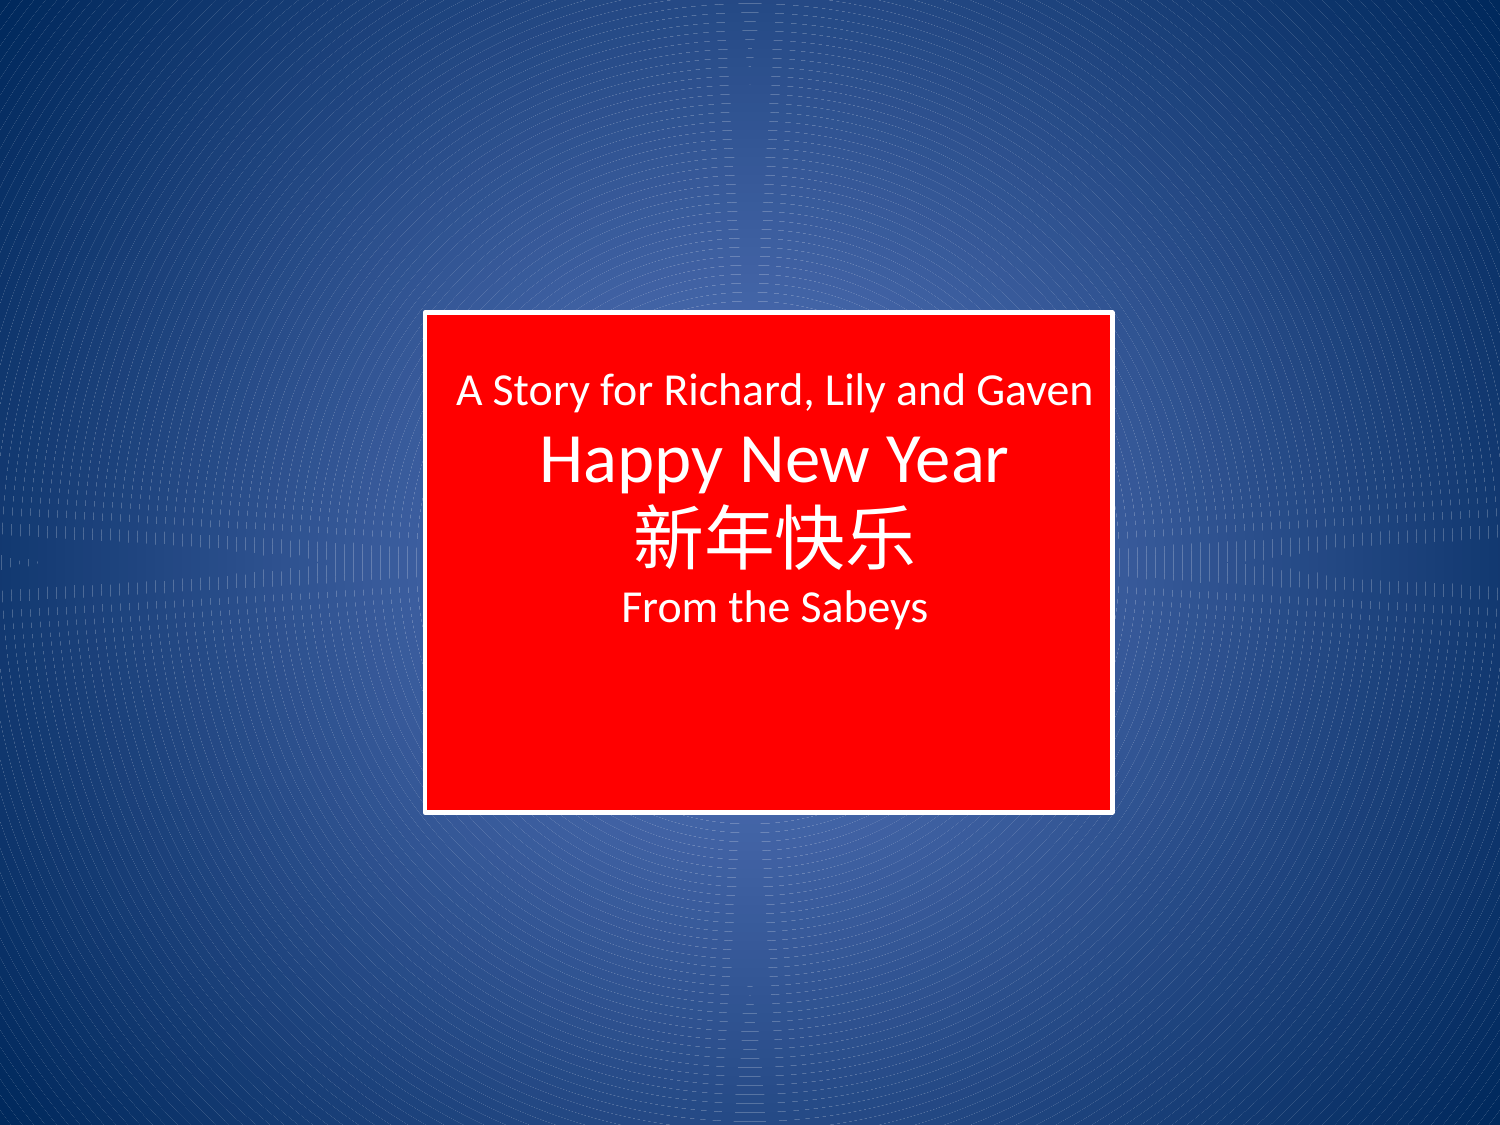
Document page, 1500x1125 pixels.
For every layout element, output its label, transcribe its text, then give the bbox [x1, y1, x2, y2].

text_box [423, 651, 1115, 815]
subtitle A Story for Richard, Lily and Gaven Happy New Year 新年快乐 From the Sabeys [249, 362, 1301, 651]
text_box [423, 310, 1115, 349]
title [0, 349, 1276, 591]
